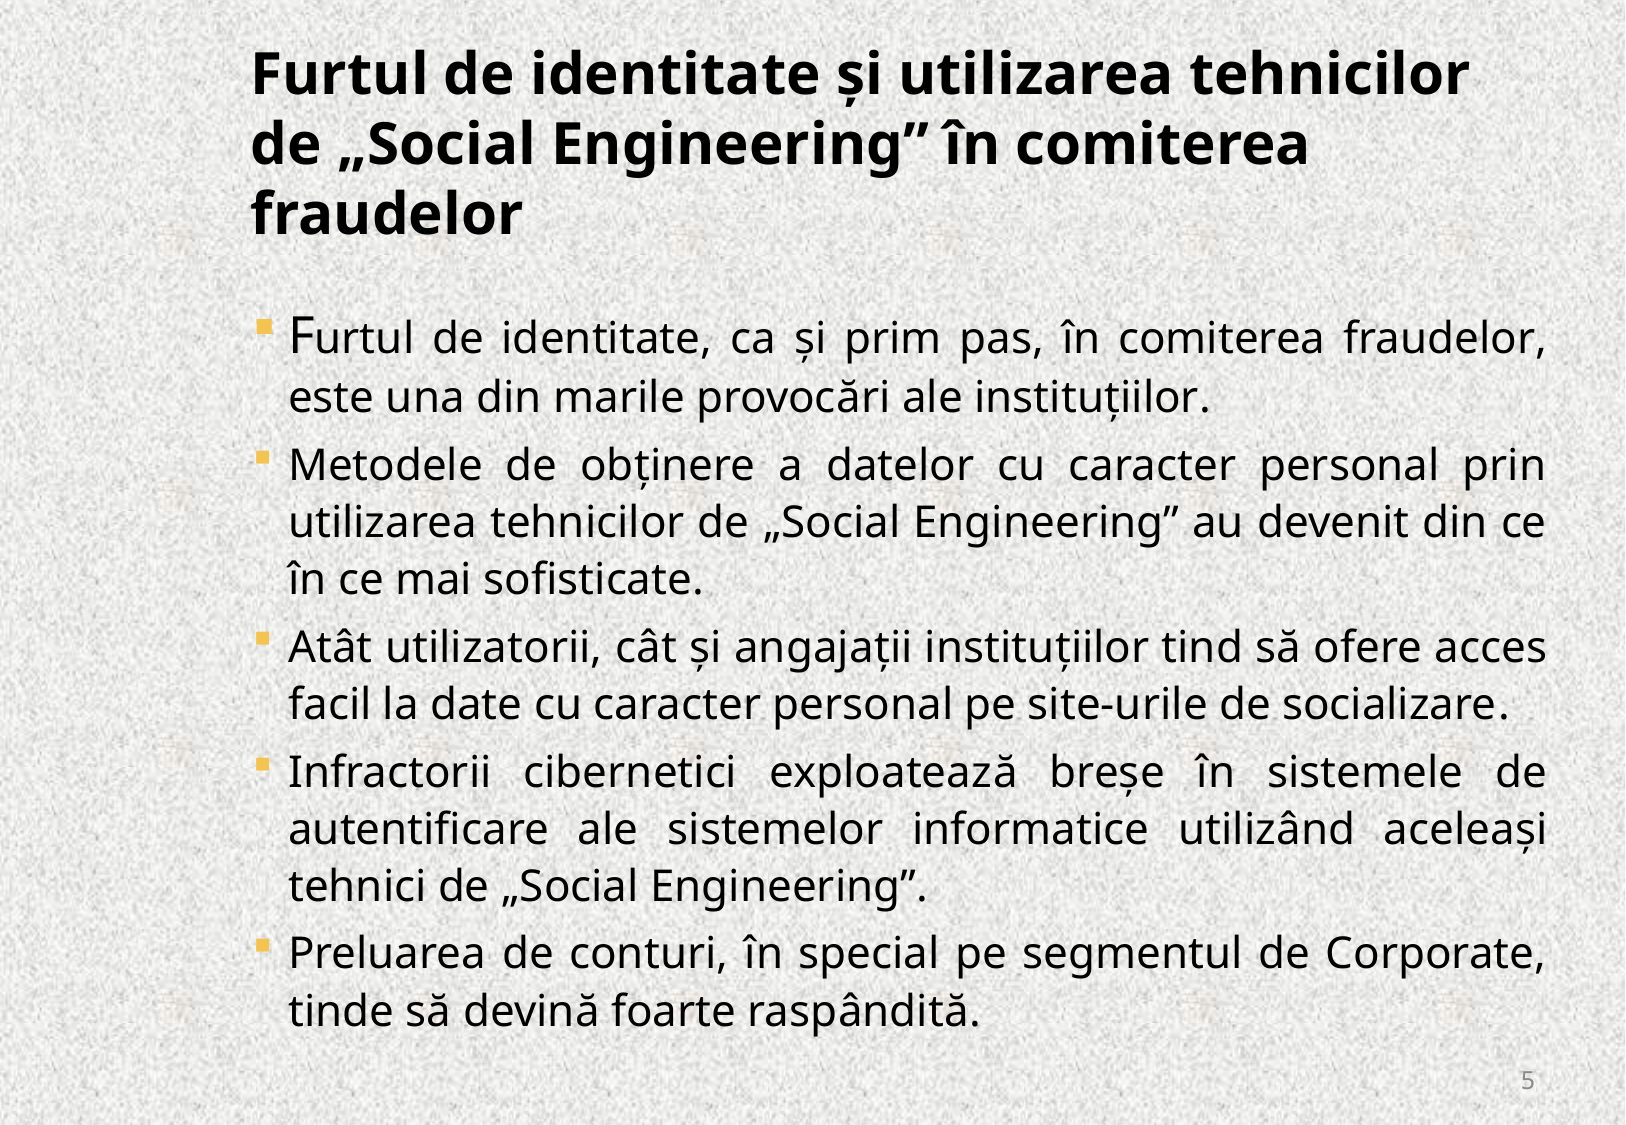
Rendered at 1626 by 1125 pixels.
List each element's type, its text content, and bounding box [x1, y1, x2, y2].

title Furtul de identitate și utilizarea tehnicilor de „Social Engineering” în comiterea fraudelor [235, 75, 1563, 208]
list Furtul de identitate, ca și prim pas, în comiterea fraudelor, este una din marile provocări ale instituțiilor. Metodele de obținere a datelor cu caracter personal prin utilizarea tehnicilor de „Social Engineering” au devenit din ce în ce mai sofisticate. Atât utilizatorii, cât și angajații instituțiilor tind să ofere acces facil la date cu caracter personal pe site-urile de socializare. Infractorii cibernetici exploatează breșe în sistemele de autentificare ale sistemelor informatice utilizând aceleași tehnici de „Social Engineering”. Preluarea de conturi, în special pe segmentul de Corporate, tinde să devină foarte raspândită. [237, 290, 1563, 1053]
slide_number 5 [1475, 1051, 1550, 1112]
picture [0, 0, 1626, 1125]
